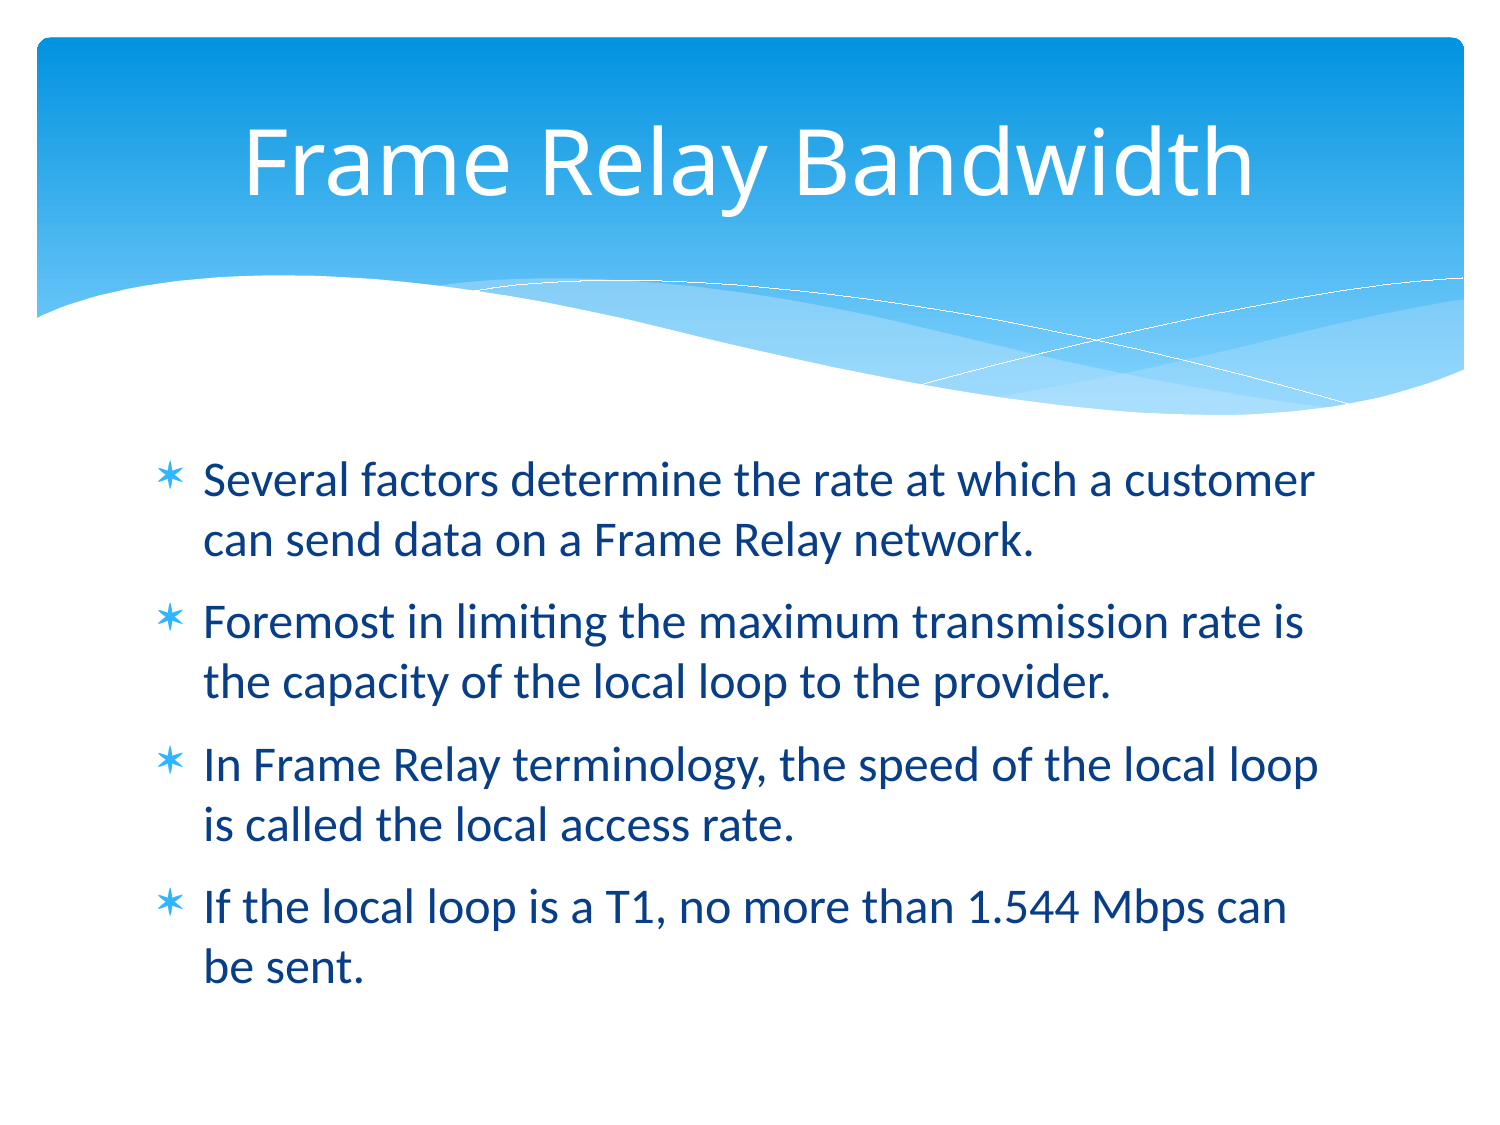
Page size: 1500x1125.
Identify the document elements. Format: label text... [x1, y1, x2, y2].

title Frame Relay Bandwidth [75, 55, 1425, 261]
list Several factors determine the rate at which a customer can send data on a Frame Relay network. Foremost in limiting the maximum transmission rate is the capacity of the local loop to the provider. In Frame Relay terminology, the speed of the local loop is called the local access rate. If the local loop is a T1, no more than 1.544 Mbps can be sent. [143, 438, 1359, 1005]
